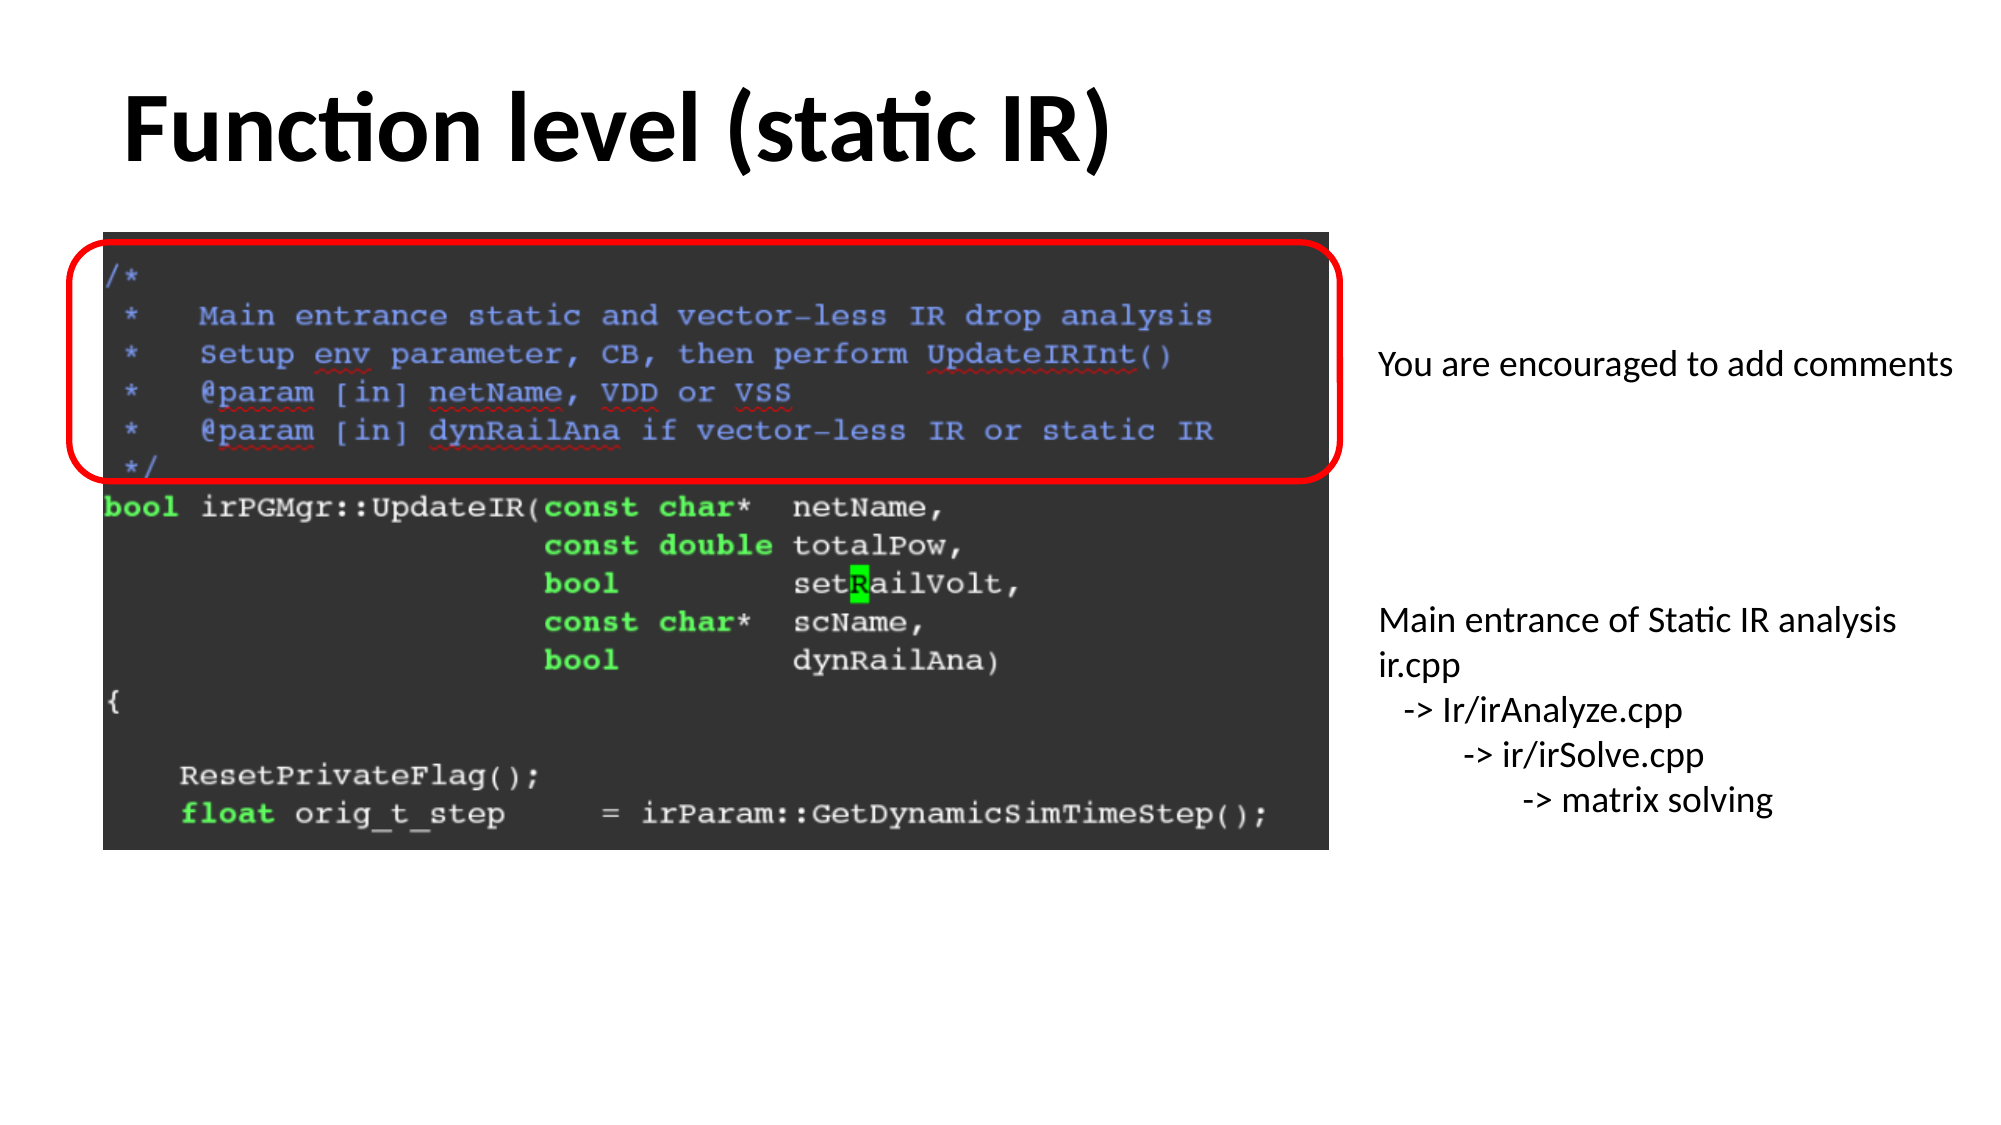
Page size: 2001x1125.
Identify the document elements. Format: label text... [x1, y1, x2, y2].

text_box Main entrance of Static IR analysis ir.cpp -> Ir/irAnalyze.cpp -> ir/irSolve.cpp -> matrix solving [1363, 587, 1913, 828]
text_box [68, 241, 103, 482]
picture [103, 232, 1329, 850]
text_box You are encouraged to add comments [1363, 331, 1970, 392]
text_box [1329, 253, 1341, 471]
text_box Function level (static IR) [108, 54, 1130, 189]
